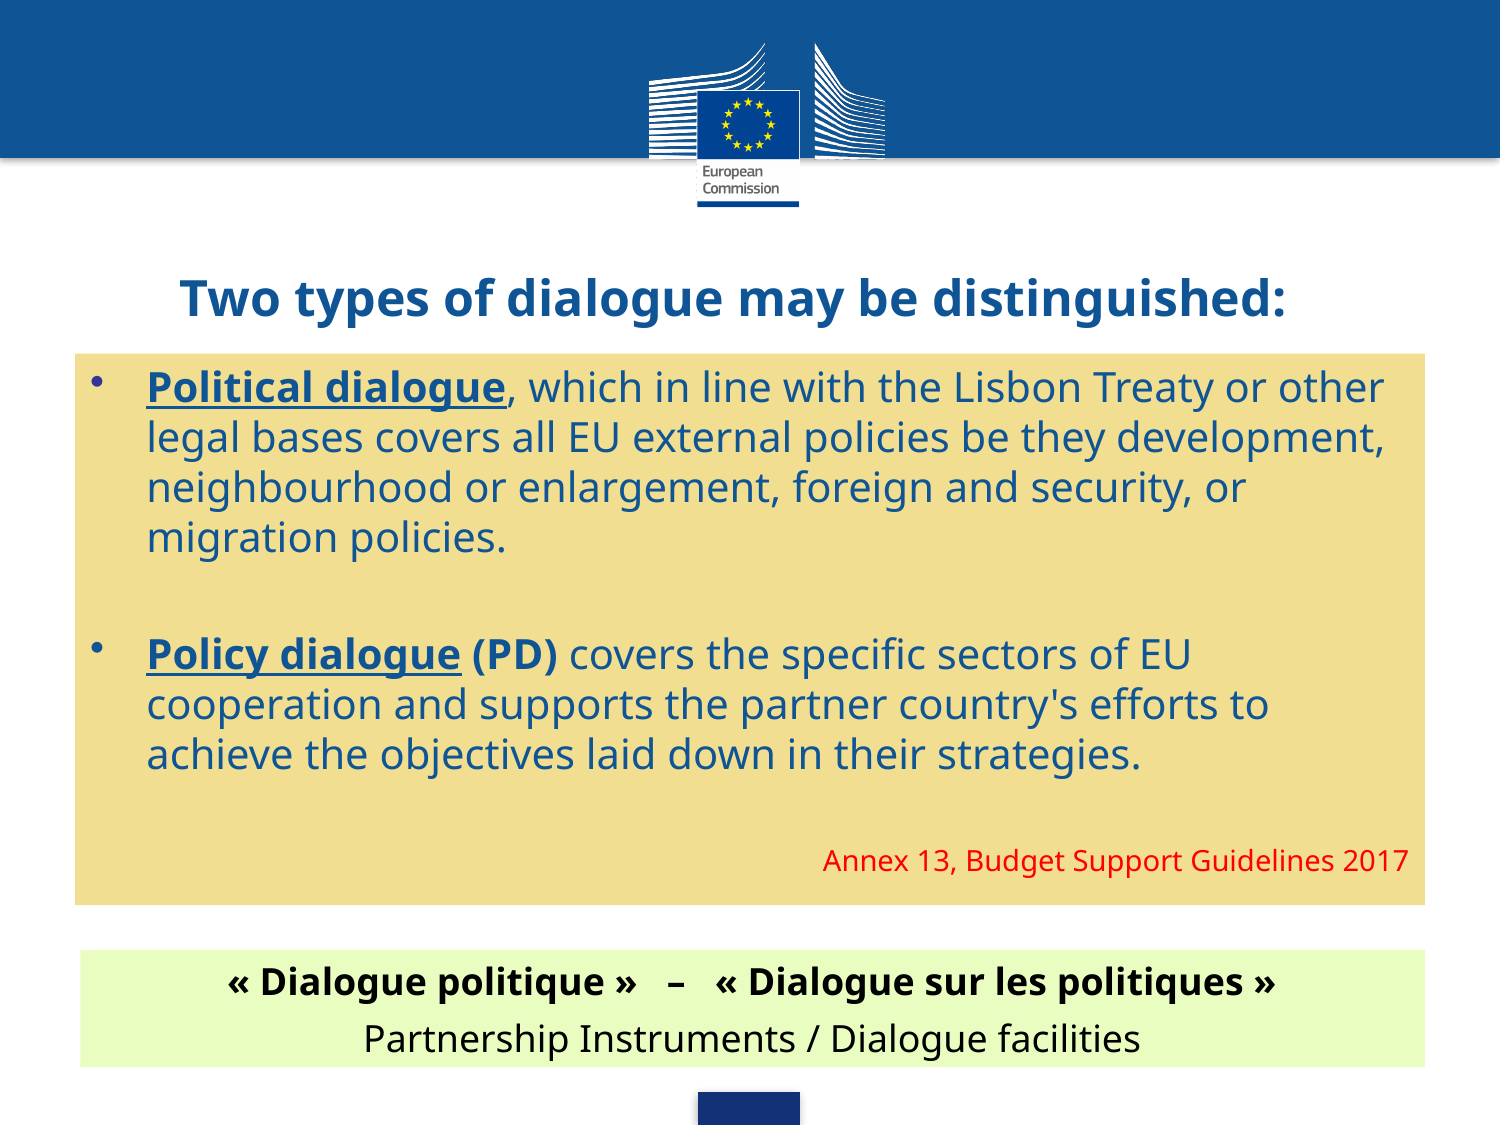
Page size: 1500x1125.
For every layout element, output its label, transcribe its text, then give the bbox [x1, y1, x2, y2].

slide_number 9 [1074, 1024, 1426, 1103]
title Two types of dialogue may be distinguished: [64, 219, 1416, 374]
text_box « Dialogue politique » – « Dialogue sur les politiques » Partnership Instruments / Dialogue facilities [80, 950, 1425, 1068]
list Political dialogue, which in line with the Lisbon Treaty or other legal bases covers all EU external policies be they development, neighbourhood or enlargement, foreign and security, or migration policies. Policy dialogue (PD) covers the specific sectors of EU cooperation and supports the partner country's efforts to achieve the objectives laid down in their strategies. Annex 13, Budget Support Guidelines 2017 [74, 353, 1426, 906]
picture [649, 42, 885, 208]
